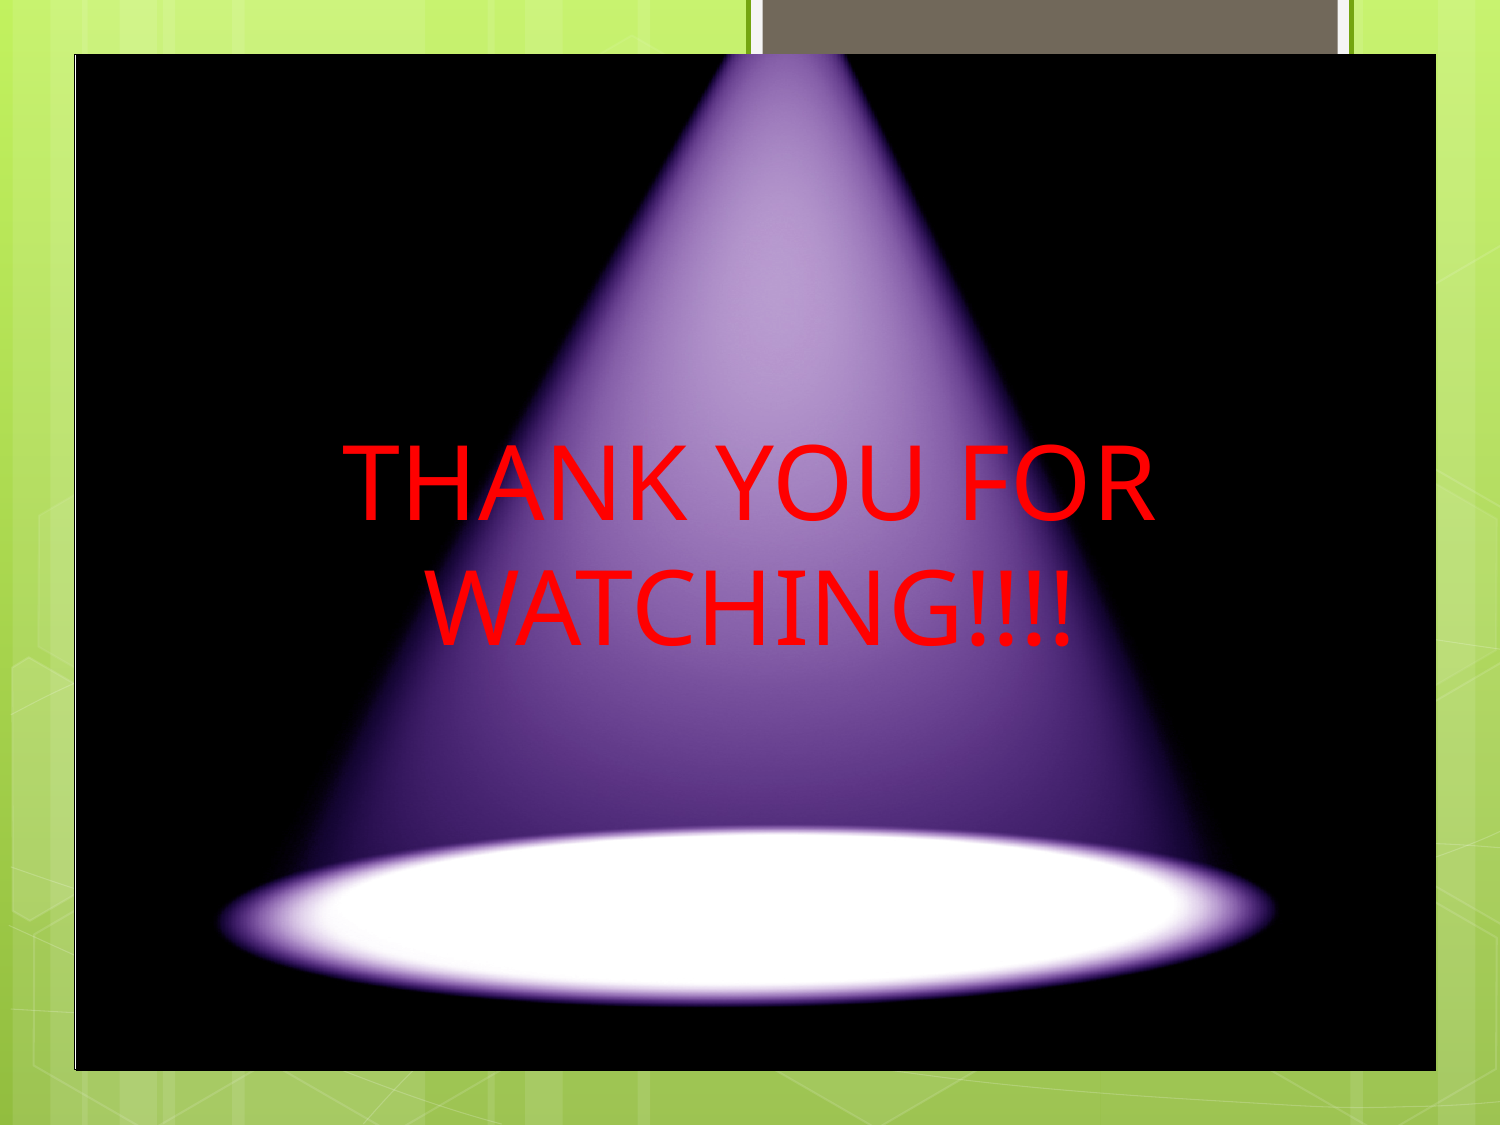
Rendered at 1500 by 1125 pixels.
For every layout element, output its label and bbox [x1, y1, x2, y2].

picture [76, 54, 1436, 1071]
